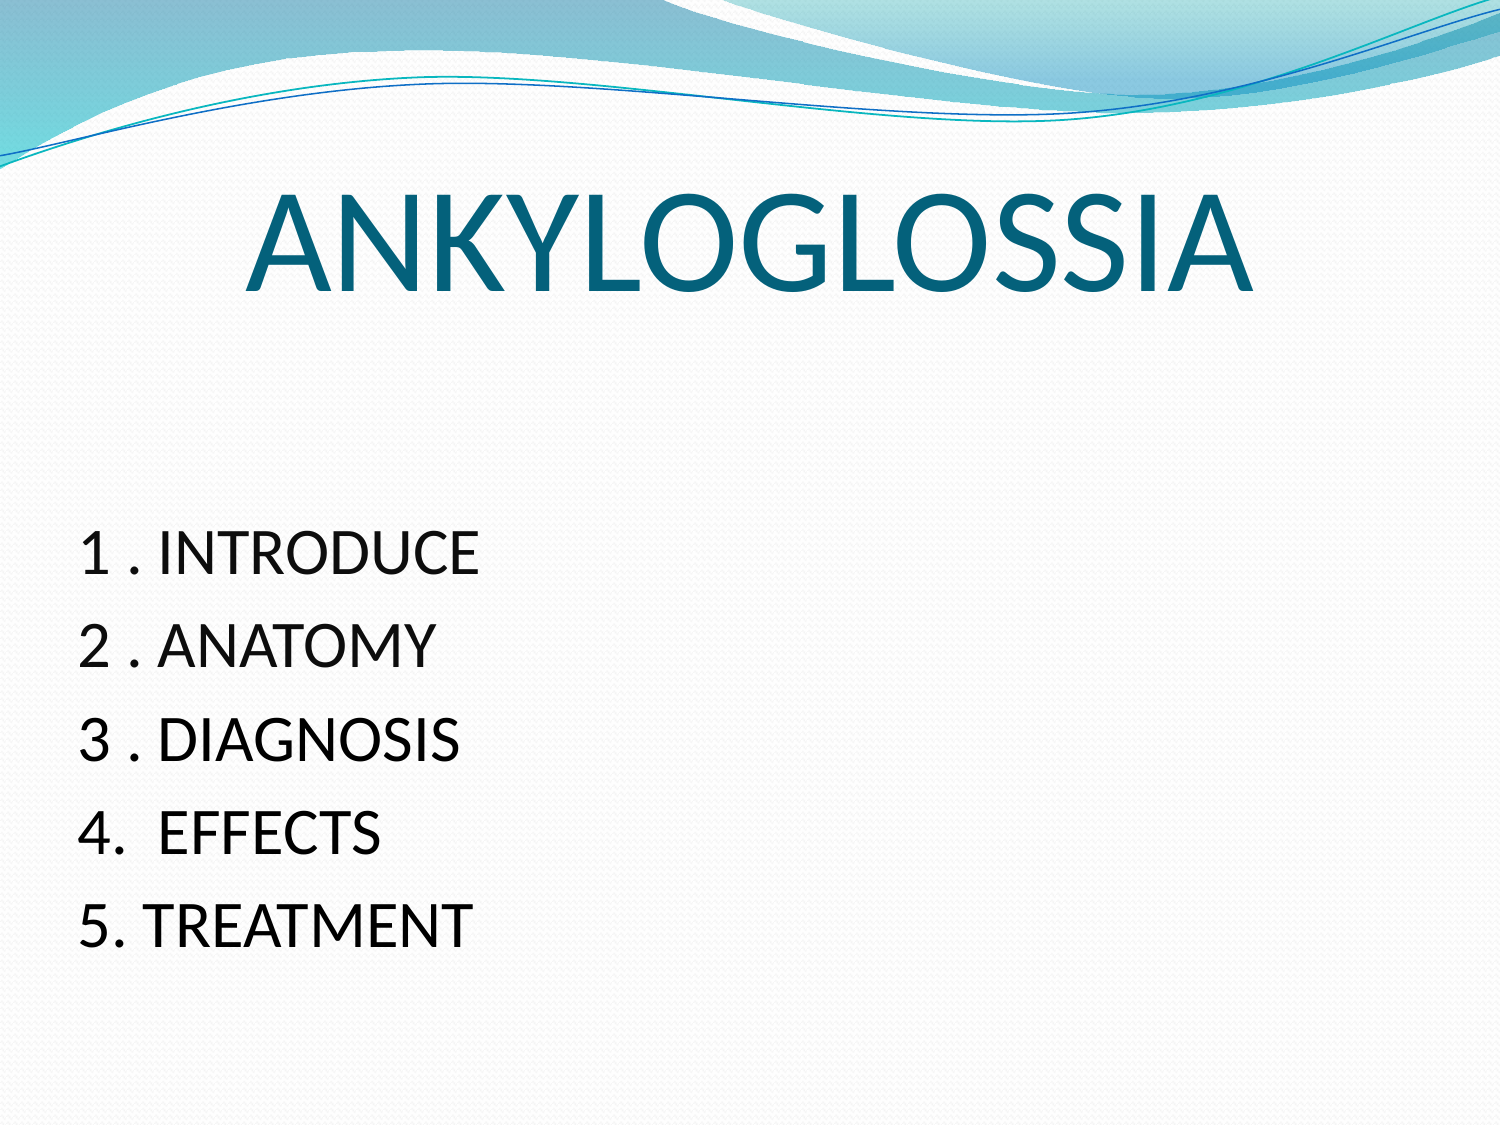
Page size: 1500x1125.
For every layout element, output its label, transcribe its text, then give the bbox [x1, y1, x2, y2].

list 1 . INTRODUCE 2 . ANATOMY 3 . DIAGNOSIS 4. EFFECTS 5. TREATMENT [62, 500, 1413, 1033]
title ANKYLOGLOSSIA [75, 24, 1425, 322]
